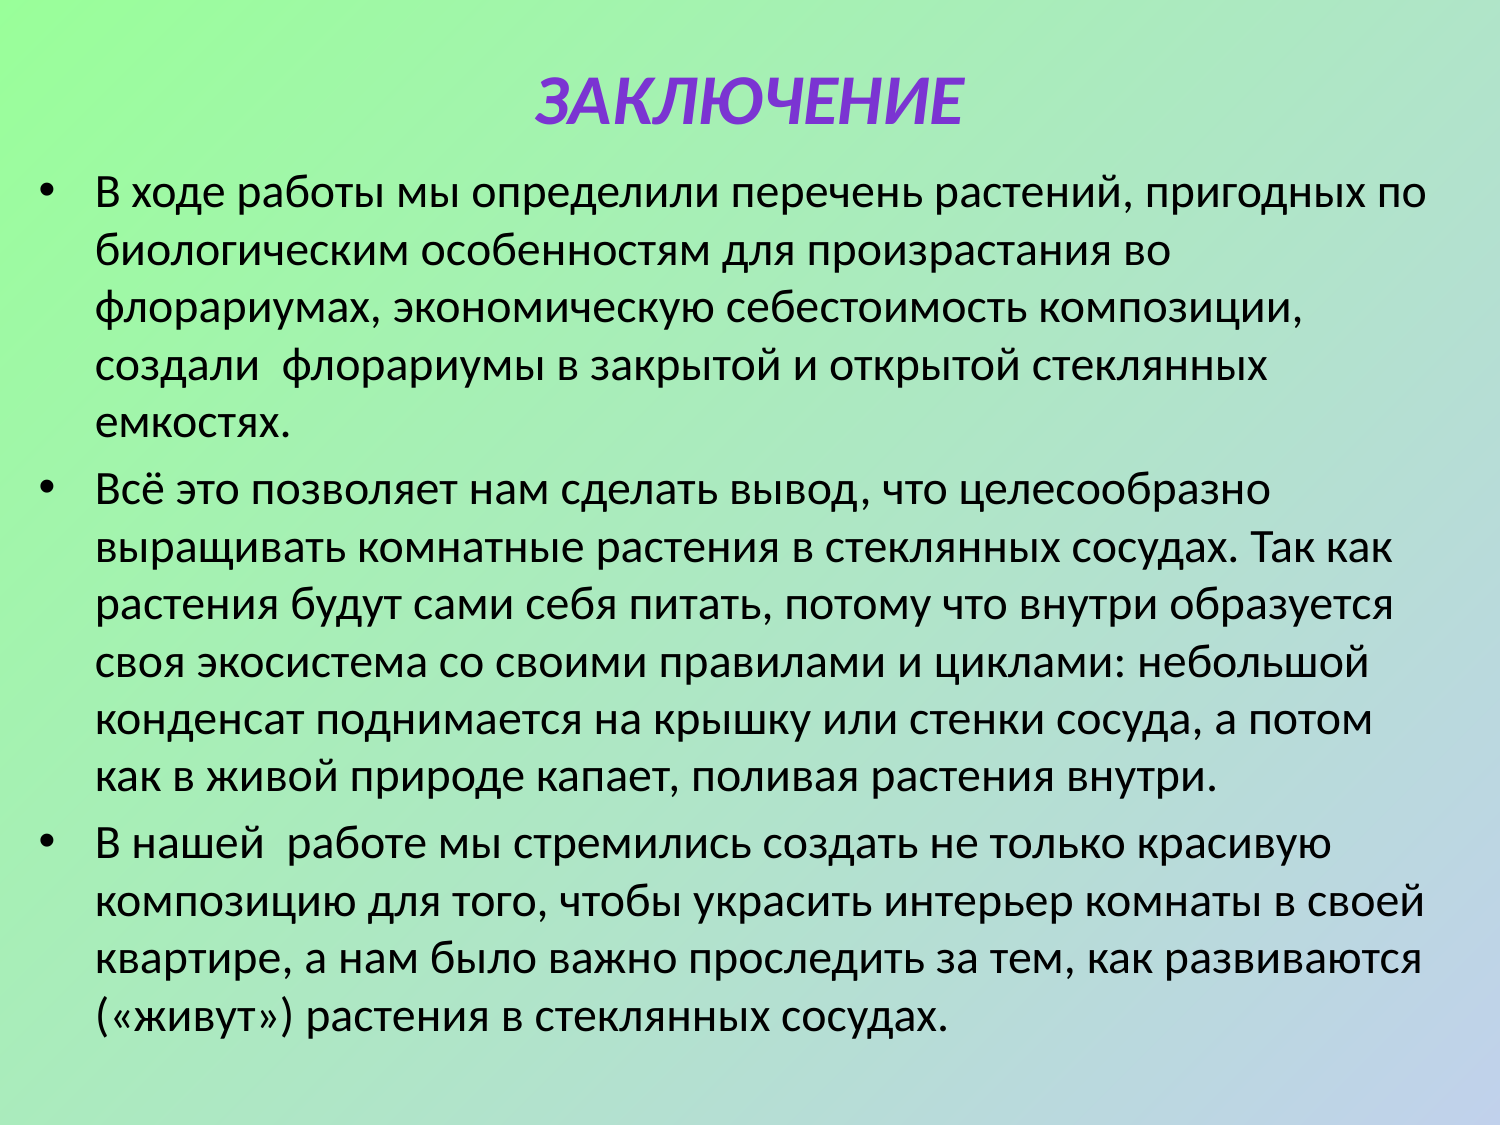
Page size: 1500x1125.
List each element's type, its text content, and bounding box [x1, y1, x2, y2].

title Заключение [75, 45, 1425, 152]
list В ходе работы мы определили перечень растений, пригодных по биологическим особенностям для произрастания во флорариумах, экономическую себестоимость композиции, создали флорариумы в закрытой и открытой стеклянных емкостях. Всё это позволяет нам сделать вывод, что целесообразно выращивать комнатные растения в стеклянных сосудах. Так как растения будут сами себя питать, потому что внутри образуется своя экосистема со своими правилами и циклами: небольшой конденсат поднимается на крышку или стенки сосуда, а потом как в живой природе капает, поливая растения внутри. В нашей работе мы стремились создать не только красивую композицию для того, чтобы украсить интерьер комнаты в своей квартире, а нам было важно проследить за тем, как развиваются («живут») растения в стеклянных сосудах. [23, 152, 1465, 1055]
